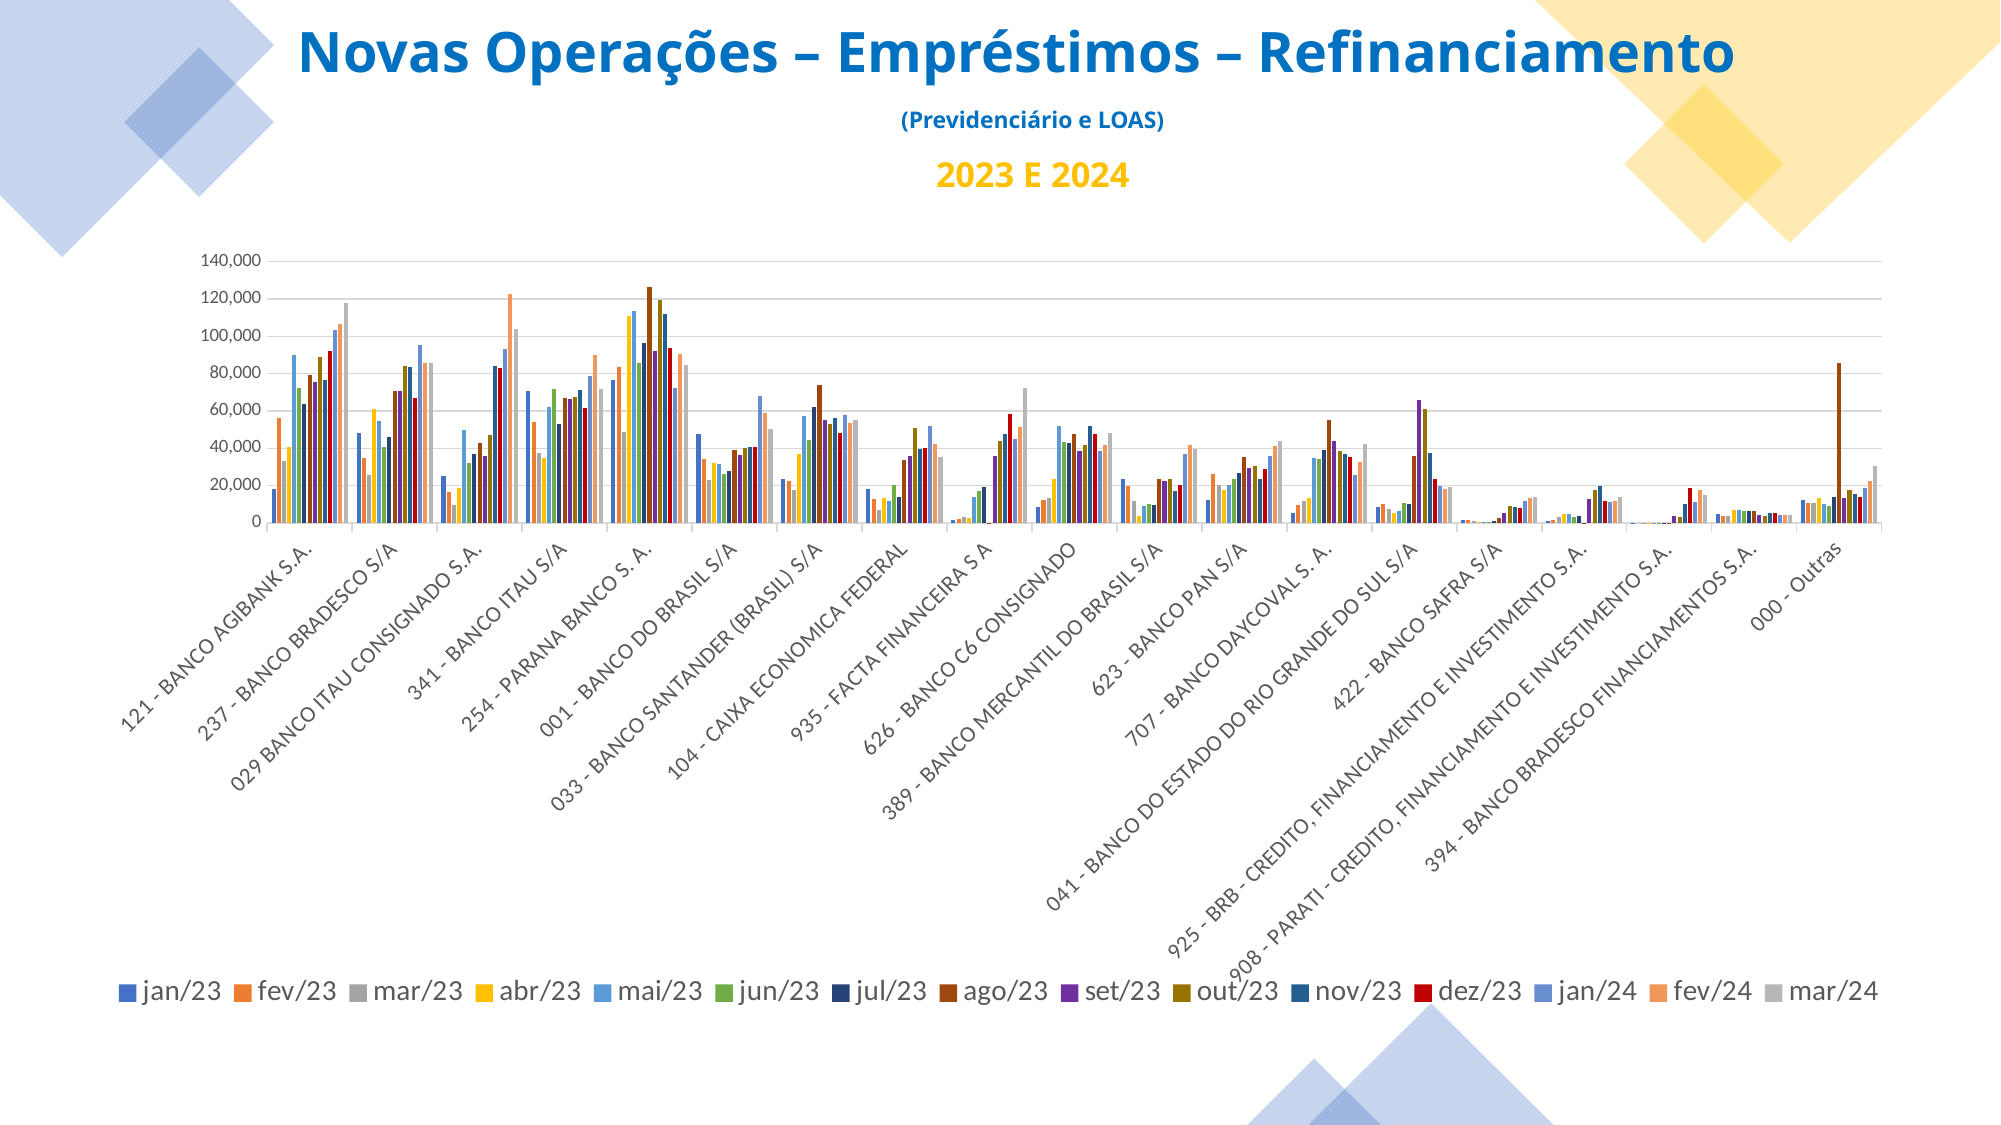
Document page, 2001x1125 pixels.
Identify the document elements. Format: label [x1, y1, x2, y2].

chart [79, 235, 1919, 1059]
text_box [0, 0, 2000, 1125]
